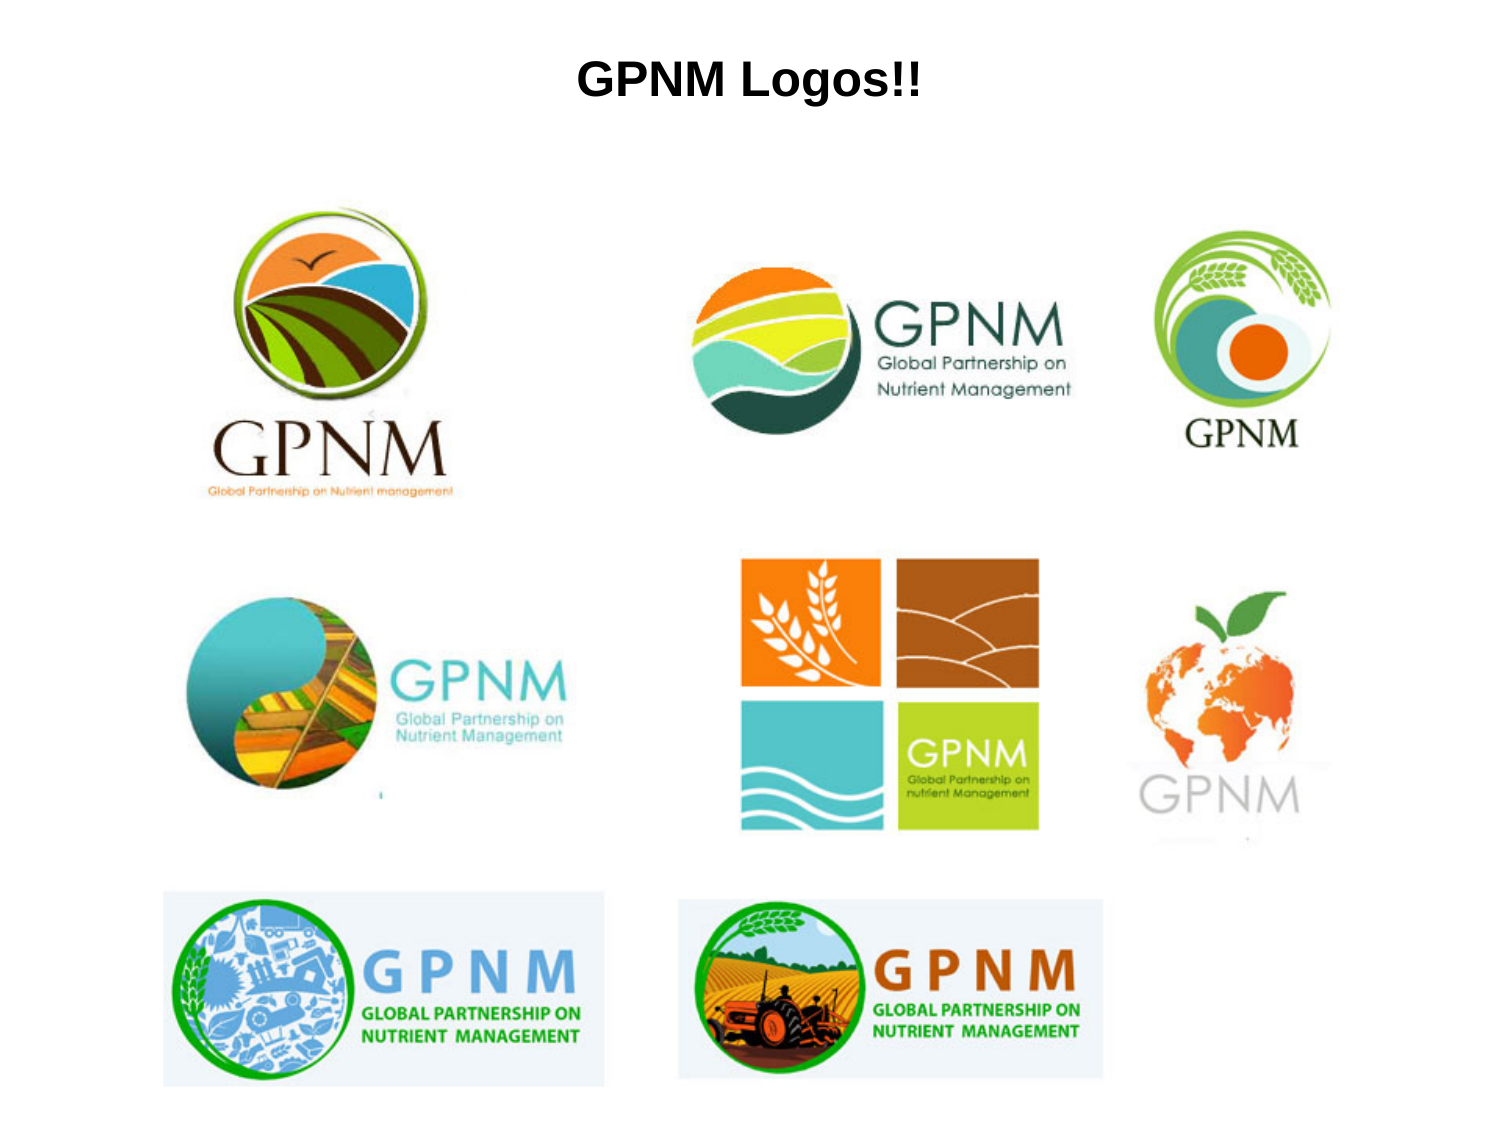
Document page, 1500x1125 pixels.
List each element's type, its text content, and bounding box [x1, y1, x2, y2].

text_box GPNM Logos!! [0, 50, 1500, 114]
picture [126, 148, 1374, 1125]
